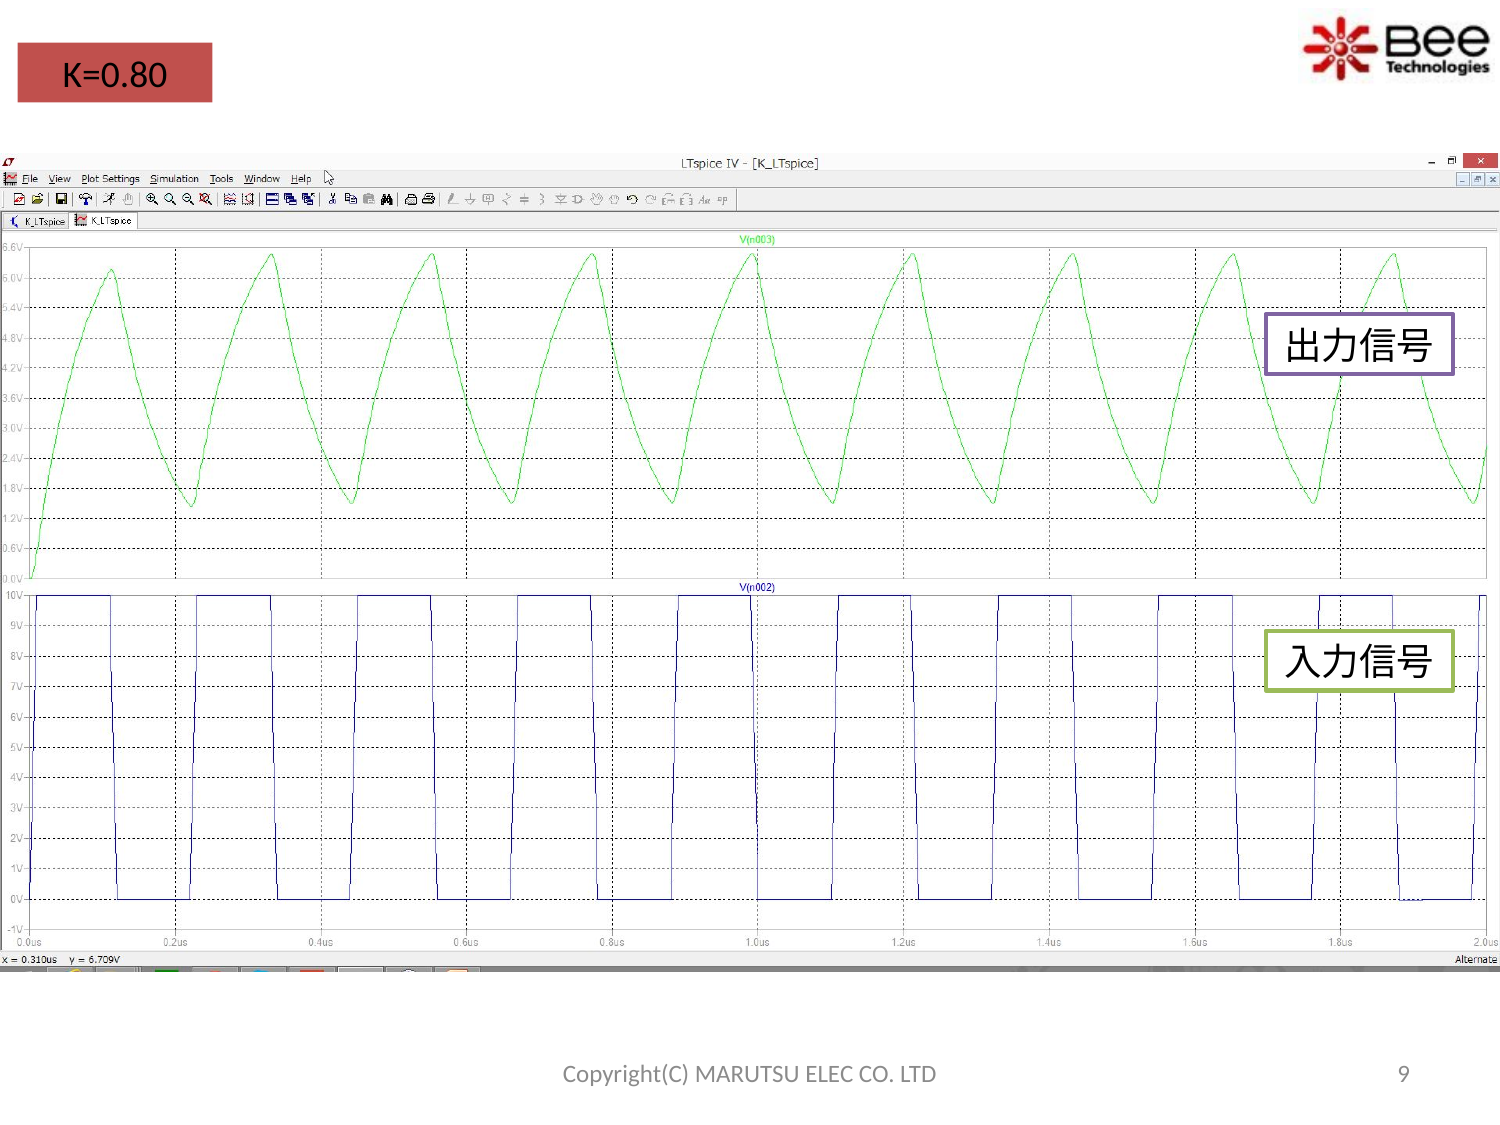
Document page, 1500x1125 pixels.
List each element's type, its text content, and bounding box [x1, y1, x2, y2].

picture [1298, 8, 1495, 91]
slide_number 9 [1074, 1042, 1425, 1103]
picture [0, 152, 1500, 973]
text_box K=0.80 [17, 42, 213, 103]
footer Copyright(C) MARUTSU ELEC CO. LTD [512, 1042, 988, 1103]
